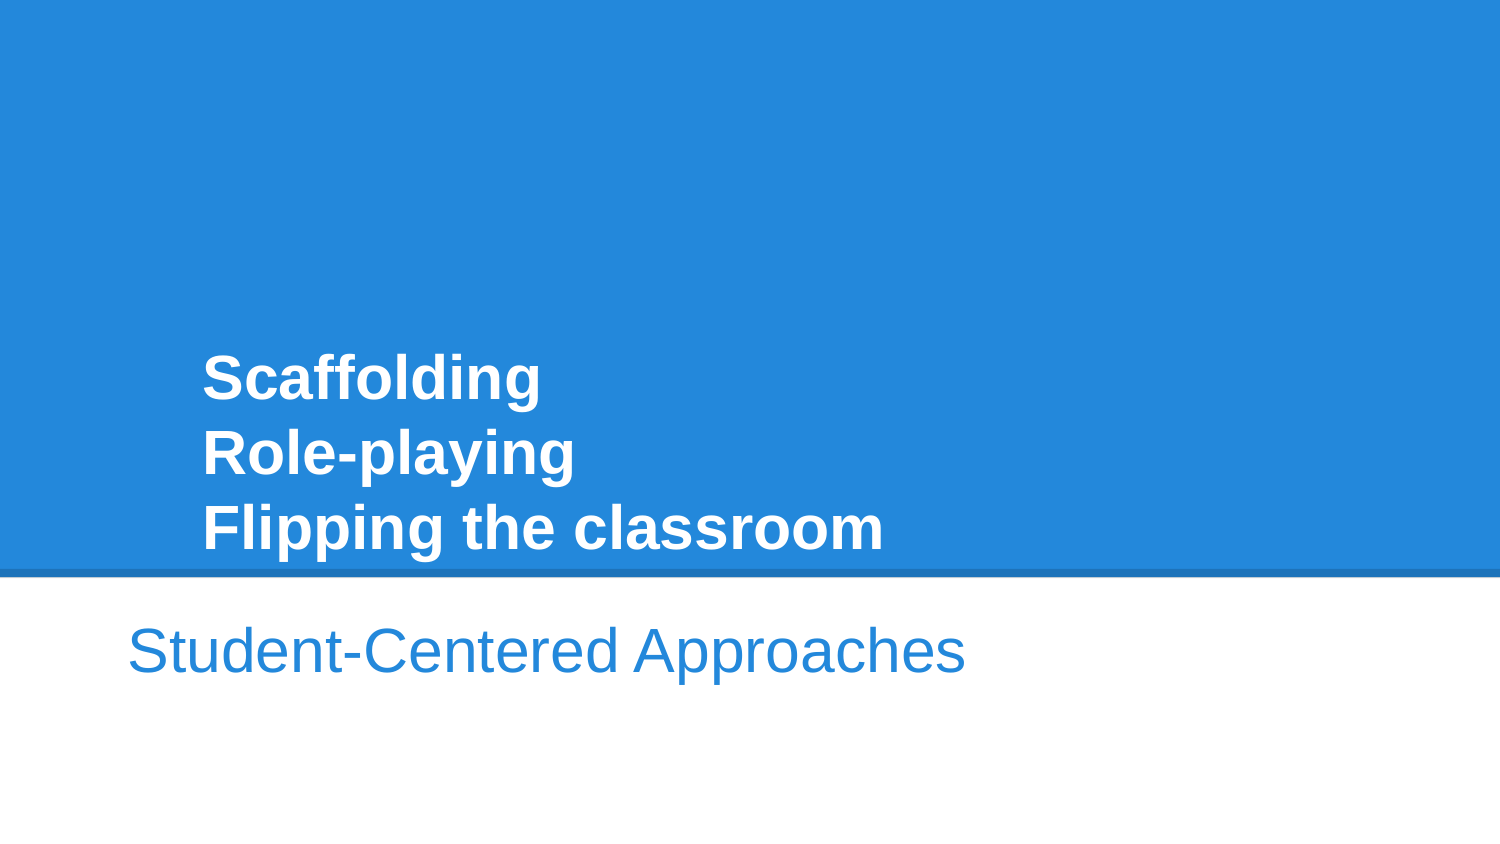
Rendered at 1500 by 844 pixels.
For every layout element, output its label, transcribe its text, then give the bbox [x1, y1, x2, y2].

title Scaffolding Role-playing Flipping the classroom [112, 306, 1388, 577]
subtitle Student-Centered Approaches [112, 594, 1388, 722]
